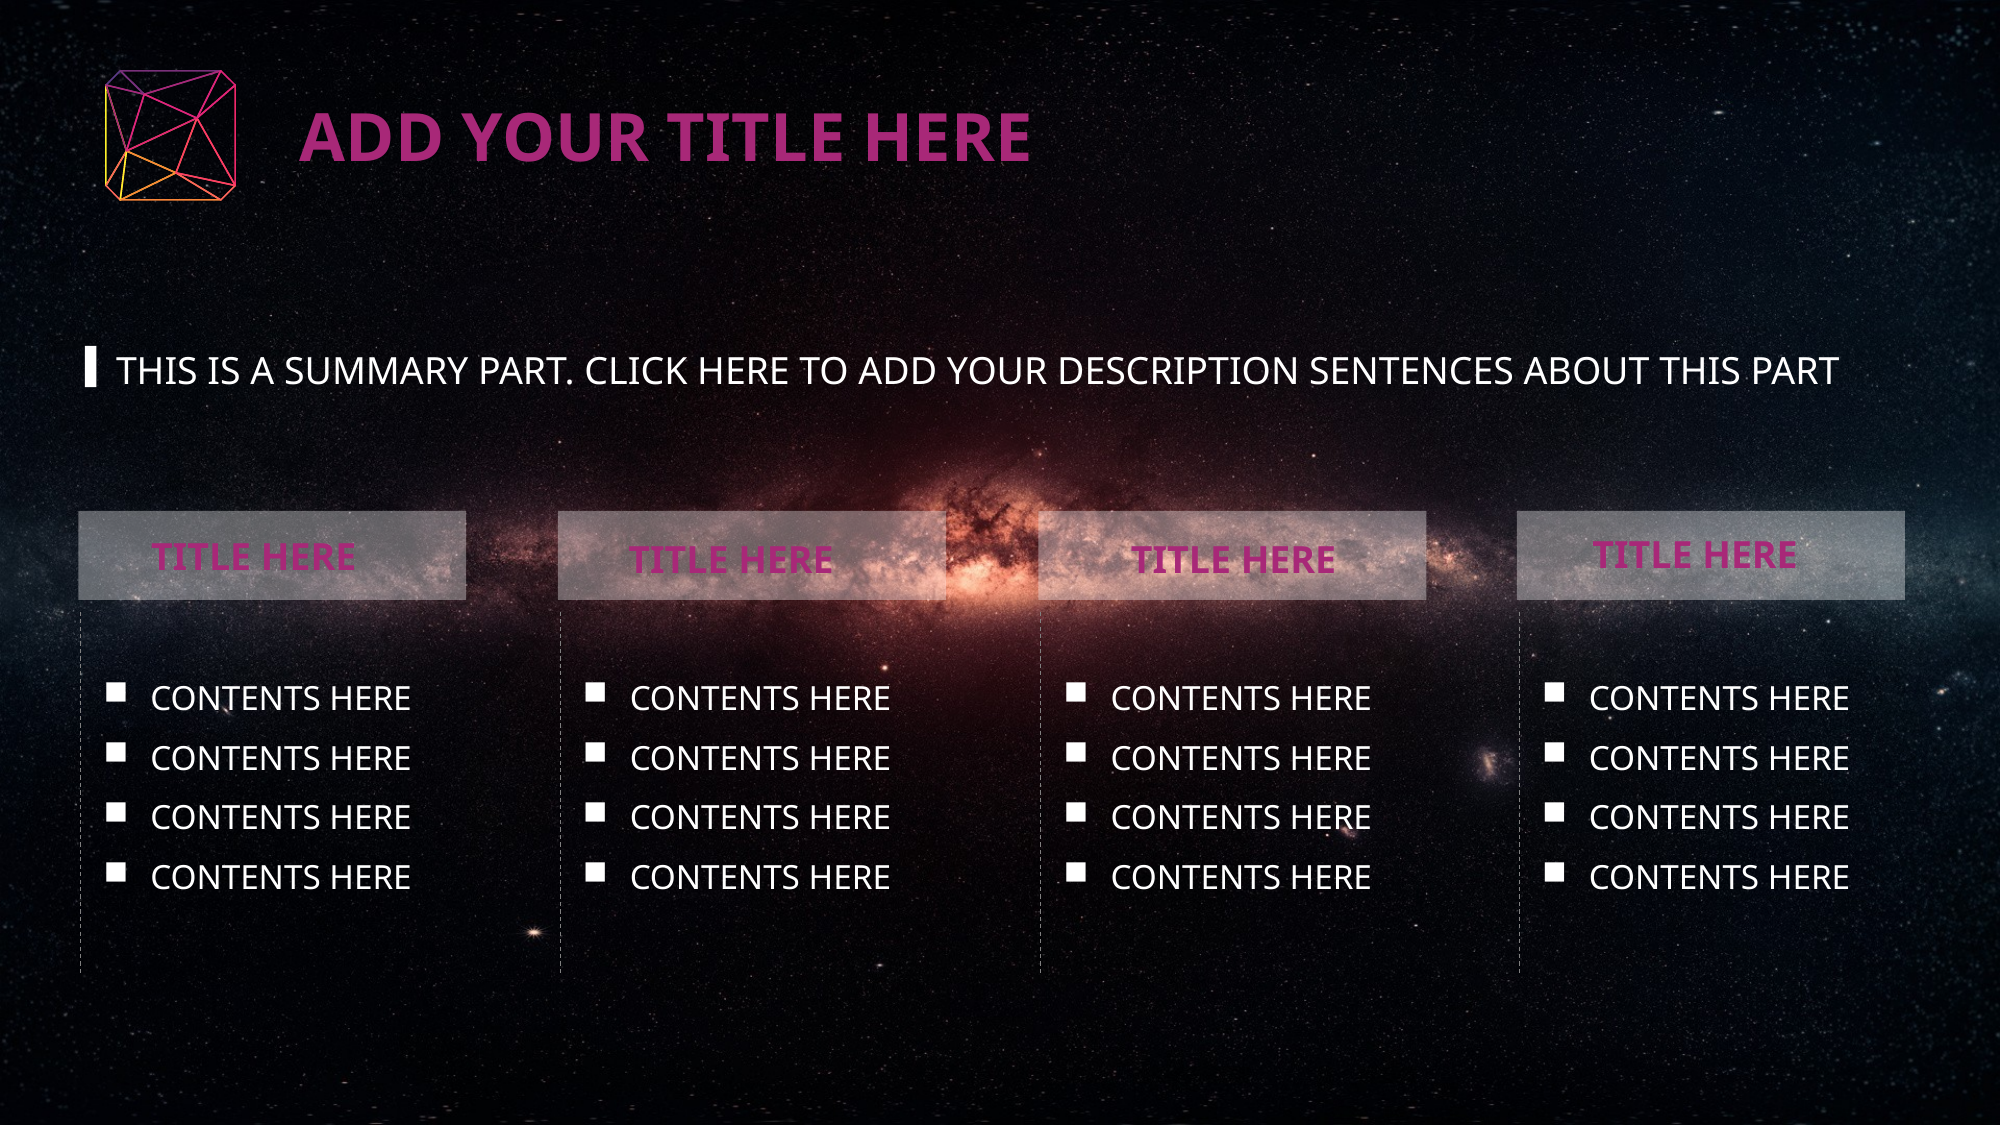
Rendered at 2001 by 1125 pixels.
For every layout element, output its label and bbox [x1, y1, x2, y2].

text_box [105, 70, 1354, 200]
picture [0, 0, 2000, 1125]
